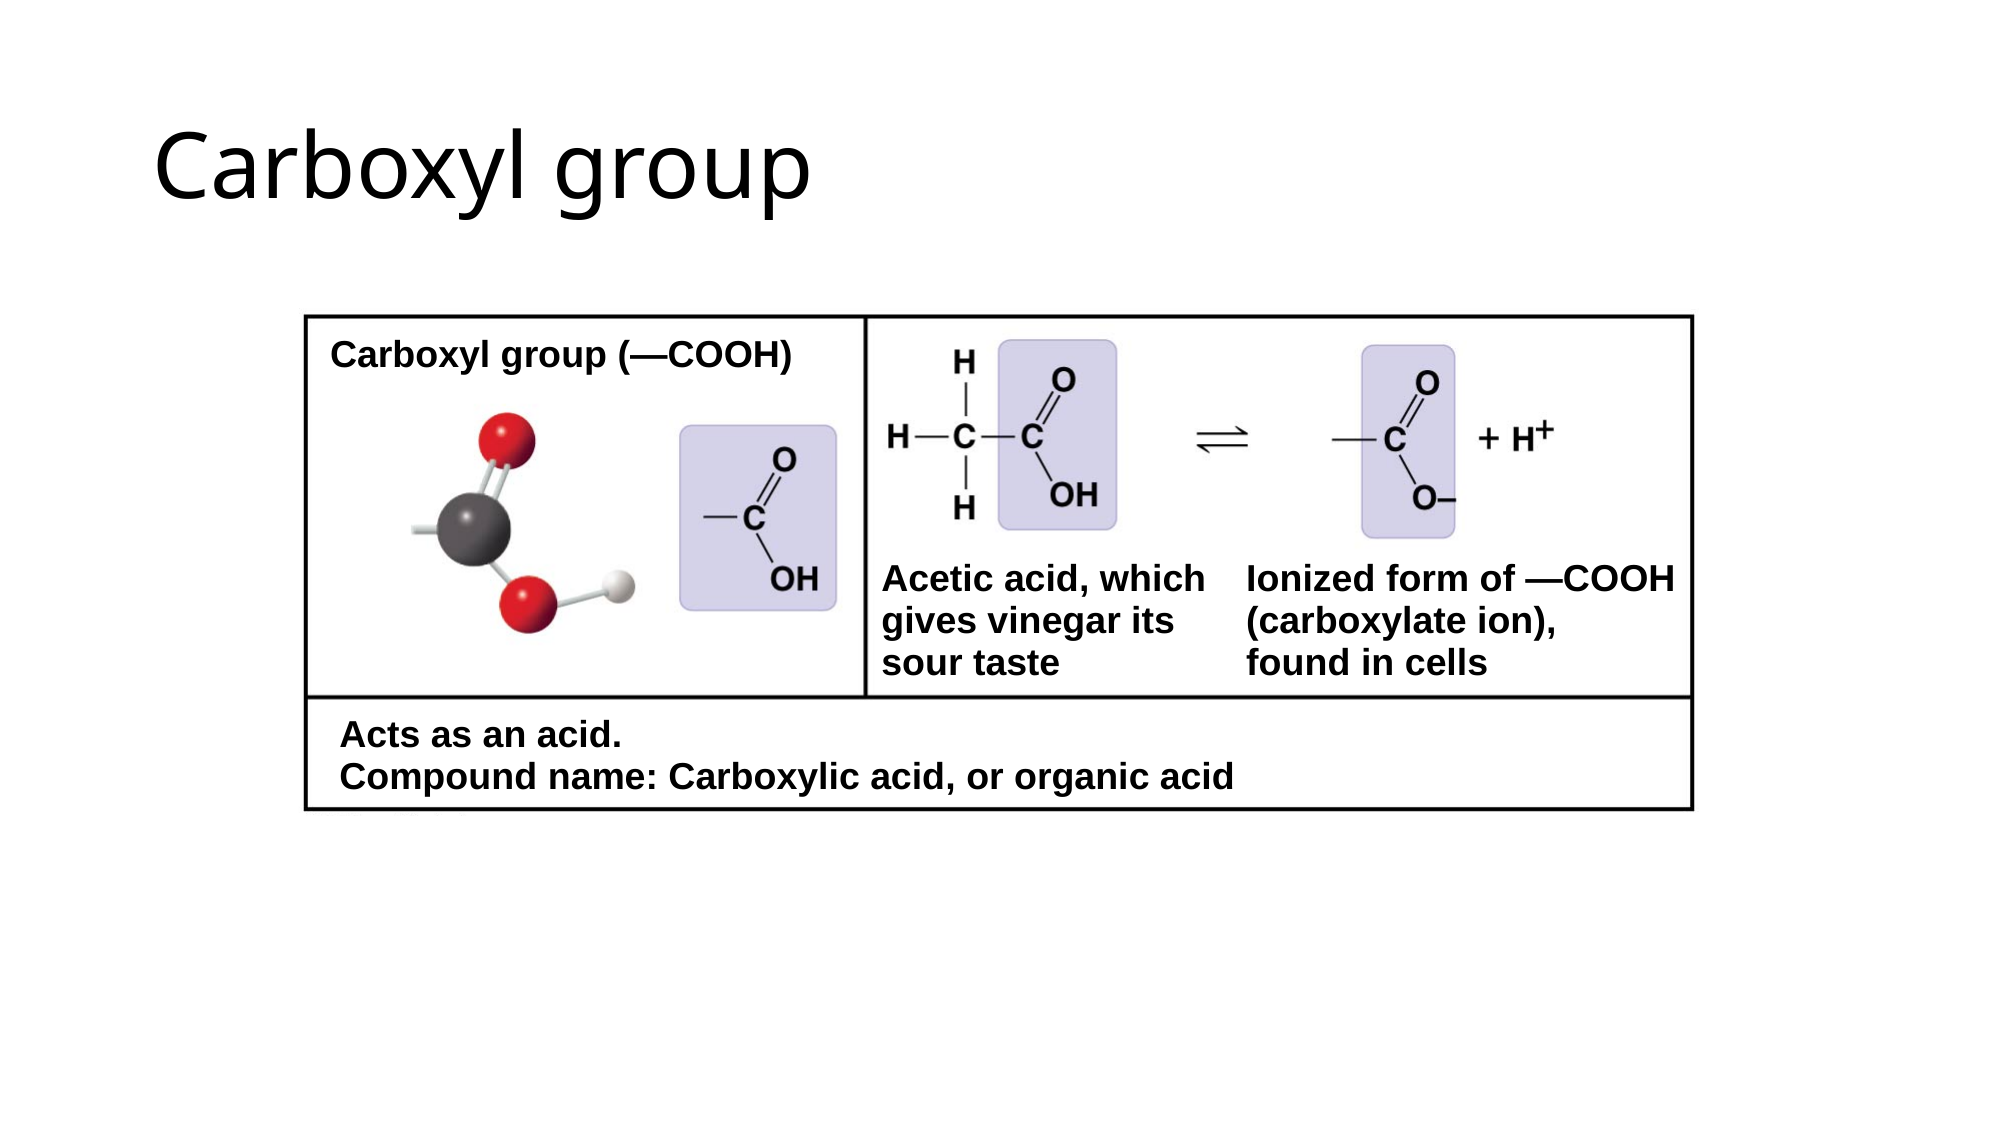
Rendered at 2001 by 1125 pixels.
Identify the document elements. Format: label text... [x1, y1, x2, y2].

picture [298, 308, 1701, 816]
title Carboxyl group [137, 59, 1863, 278]
